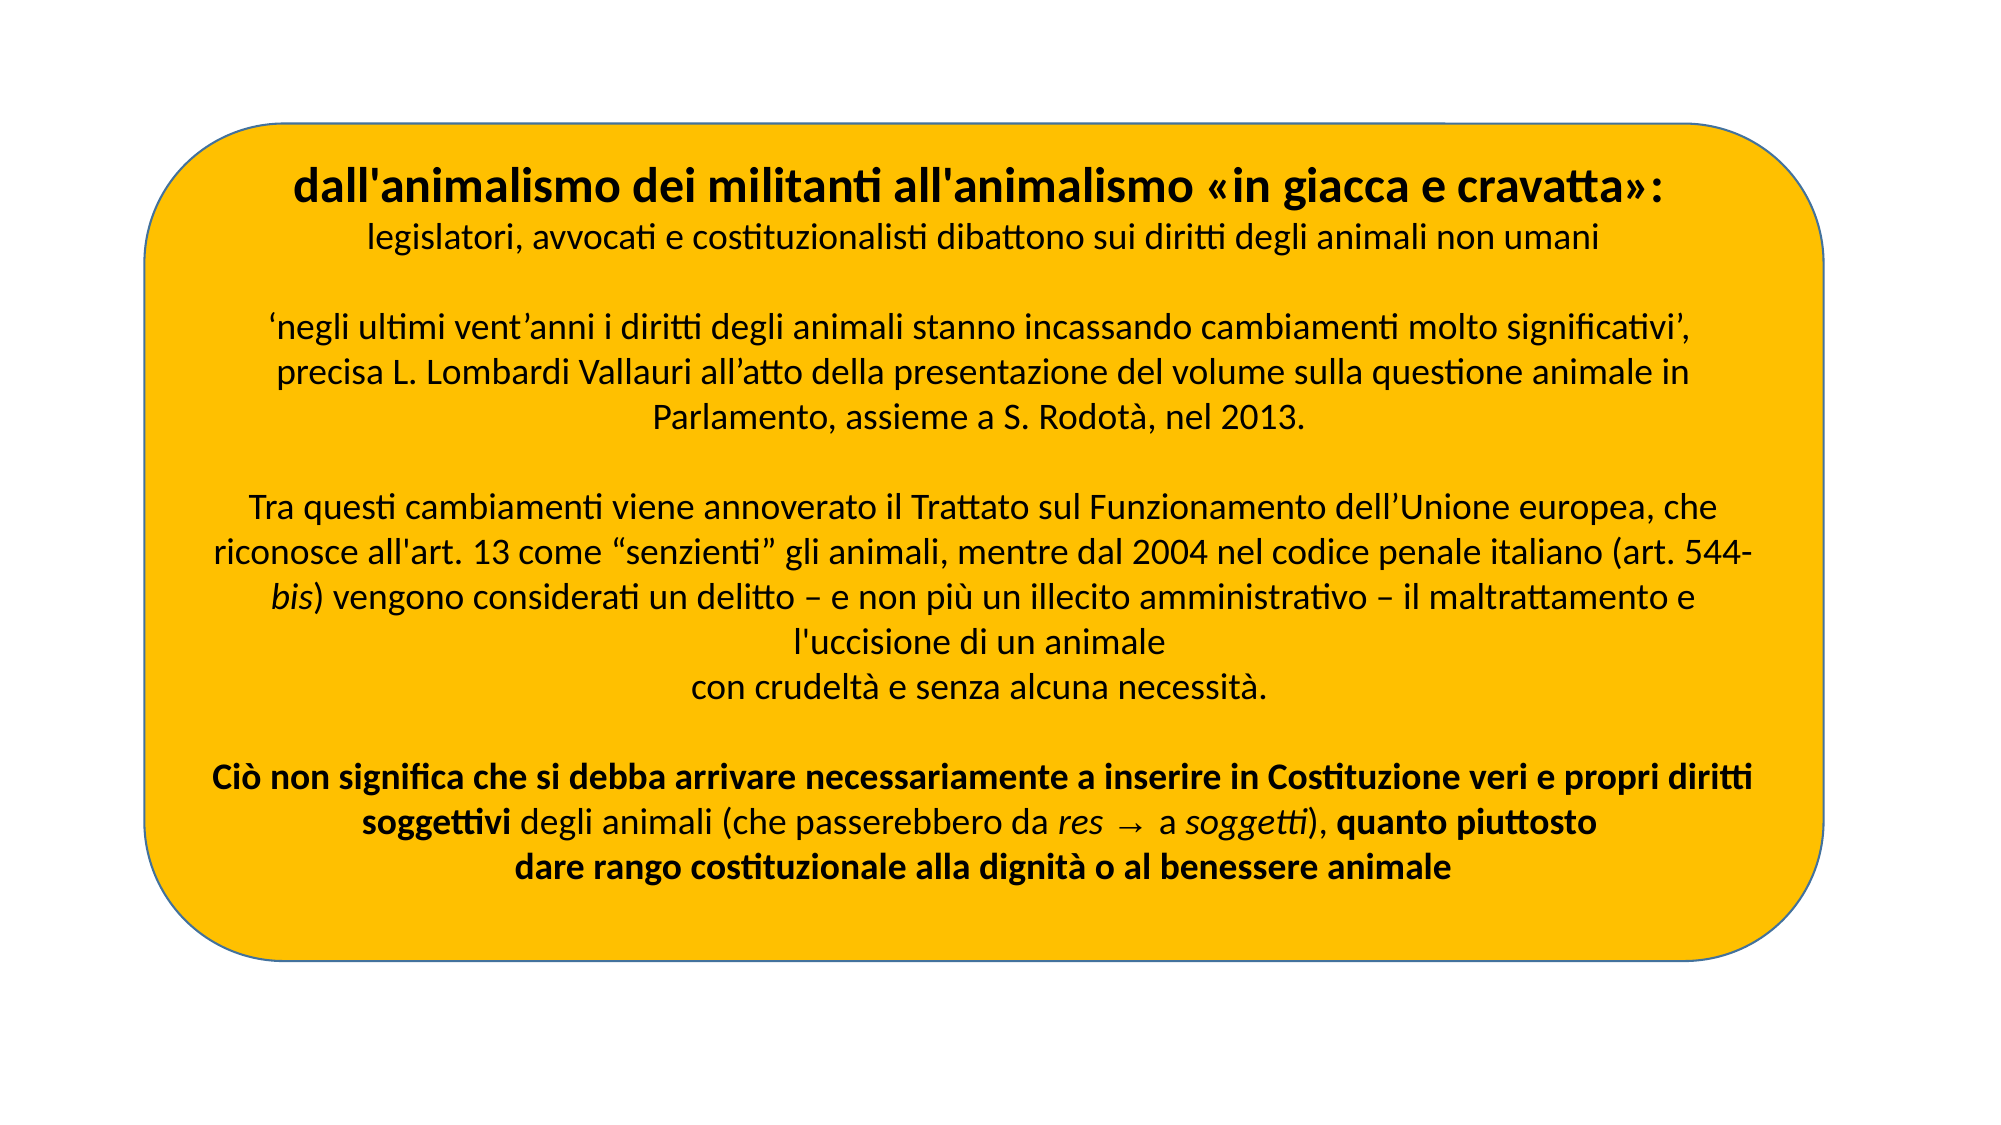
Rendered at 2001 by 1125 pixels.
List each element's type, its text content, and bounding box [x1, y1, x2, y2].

text_box dall'animalismo dei militanti all'animalismo «in giacca e cravatta»: legislatori, avvocati e costituzionalisti dibattono sui diritti degli animali non umani ‘negli ultimi vent’anni i diritti degli animali stanno incassando cambiamenti molto significativi’, precisa L. Lombardi Vallauri all’atto della presentazione del volume sulla questione animale in Parlamento, assieme a S. Rodotà, nel 2013. Tra questi cambiamenti viene annoverato il Trattato sul Funzionamento dell’Unione europea, che riconosce all'art. 13 come “senzienti” gli animali, mentre dal 2004 nel codice penale italiano (art. 544-bis) vengono considerati un delitto – e non più un illecito amministrativo – il maltrattamento e l'uccisione di un animale con crudeltà e senza alcuna necessità. Ciò non significa che si debba arrivare necessariamente a inserire in Costituzione veri e propri diritti soggettivi degli animali (che passerebbero da res → a soggetti), quanto piuttosto dare rango costituzionale alla dignità o al benessere animale [143, 122, 1825, 963]
